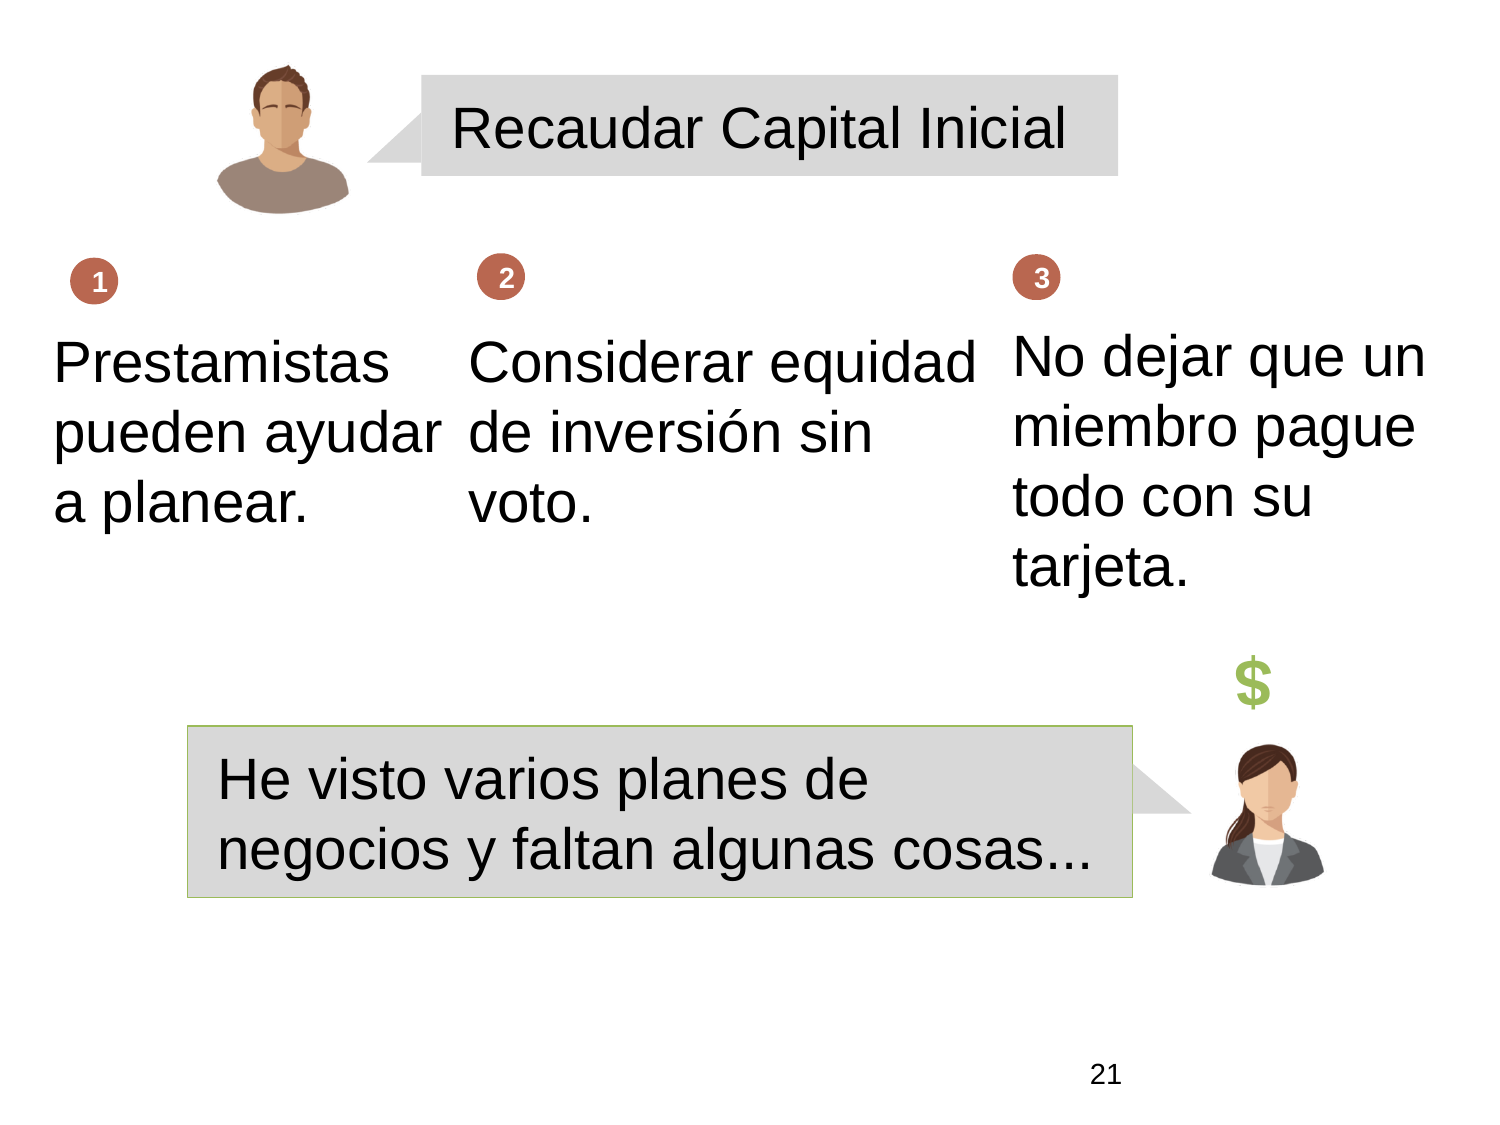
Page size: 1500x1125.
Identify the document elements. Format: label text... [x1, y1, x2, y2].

text_box No dejar que un miembro pague todo con su tarjeta. [997, 310, 1488, 627]
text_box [1192, 638, 1348, 901]
text_box 2 [476, 253, 526, 300]
text_box Prestamistas pueden ayudar a planear. [38, 316, 453, 544]
text_box 1 [70, 257, 119, 305]
text_box Considerar equidad de inversión sin voto. [453, 316, 997, 544]
picture [212, 51, 368, 224]
text_box 3 [1012, 254, 1061, 300]
slide_number ‹#› [1074, 1042, 1425, 1103]
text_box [187, 725, 1187, 898]
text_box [371, 74, 1119, 177]
